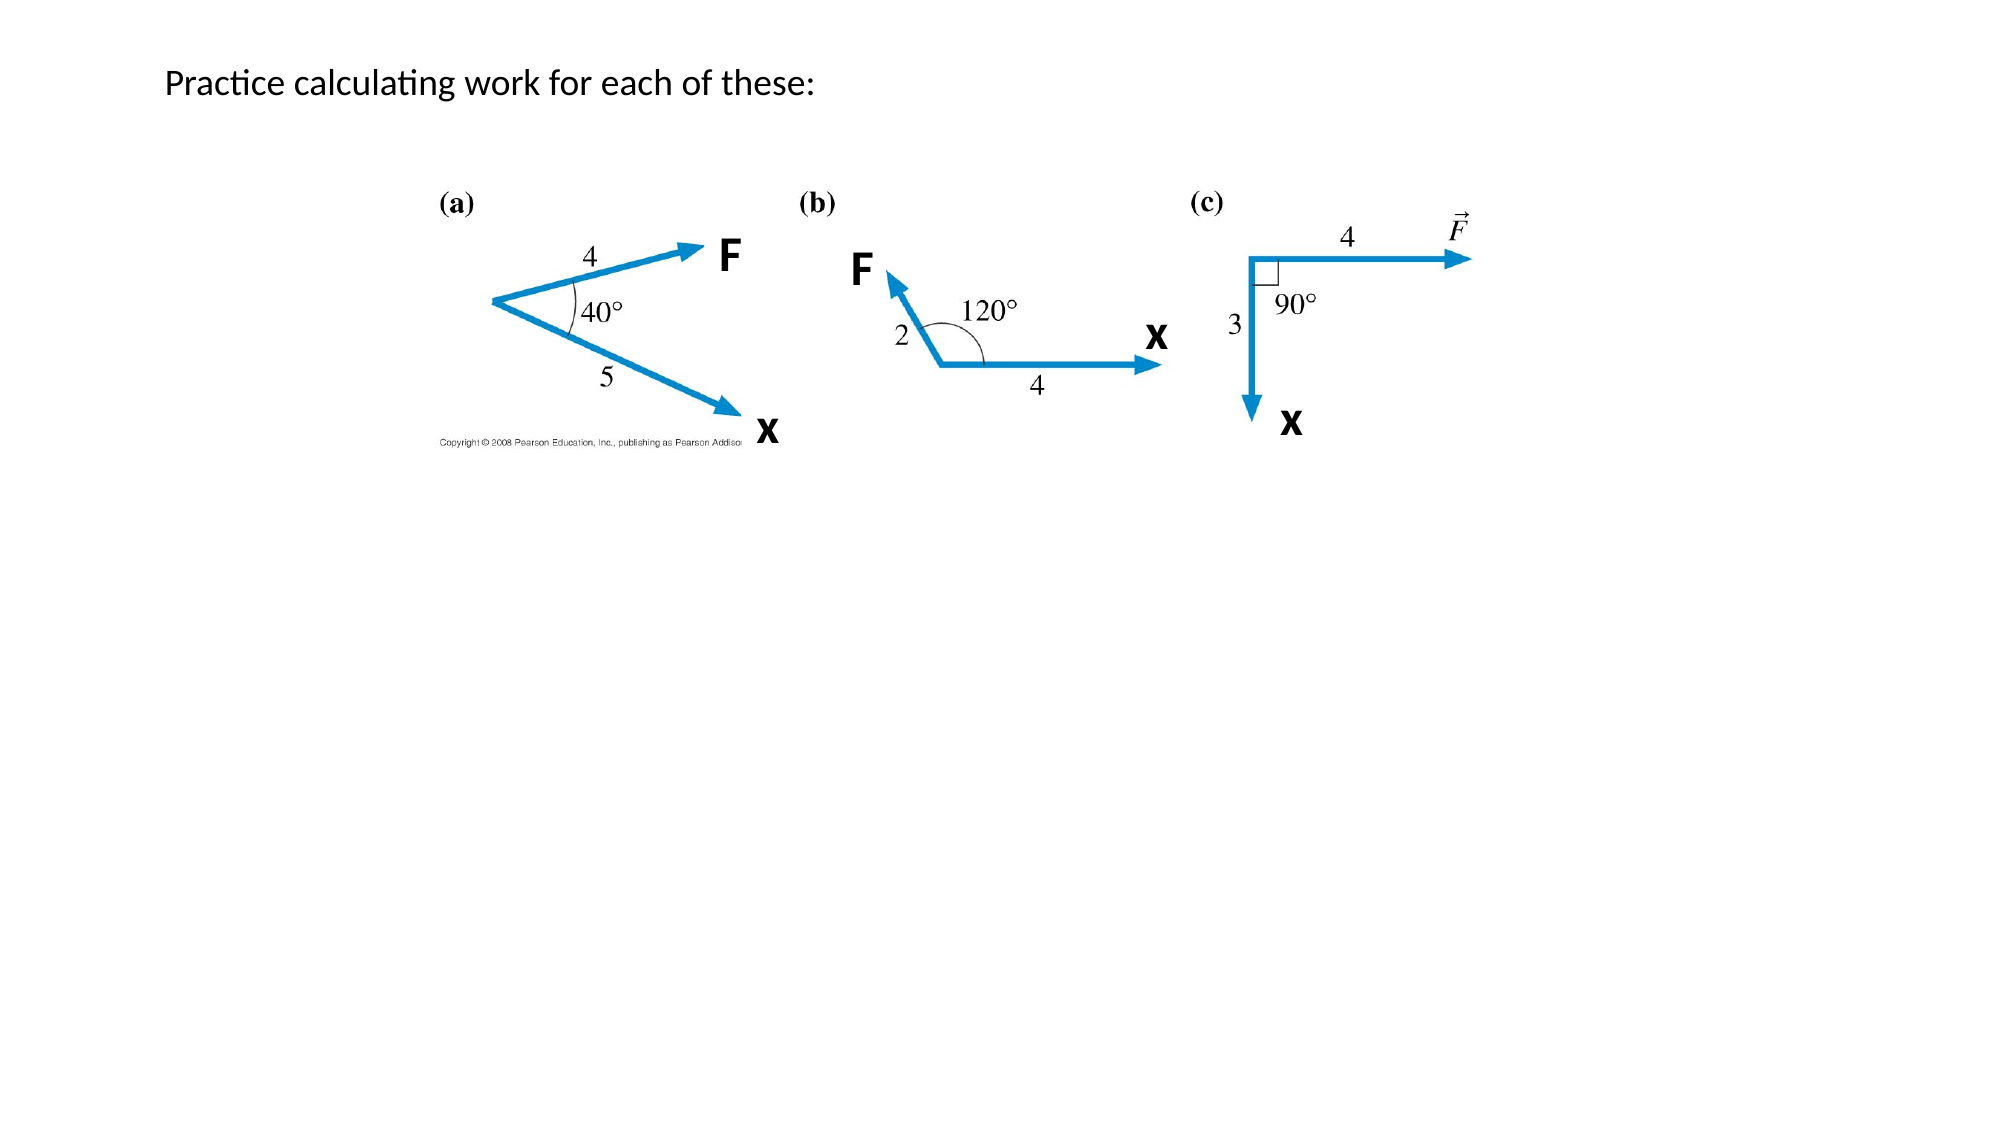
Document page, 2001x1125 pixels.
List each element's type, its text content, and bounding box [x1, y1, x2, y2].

text_box Practice calculating work for each of these: [150, 50, 832, 111]
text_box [435, 186, 1476, 460]
